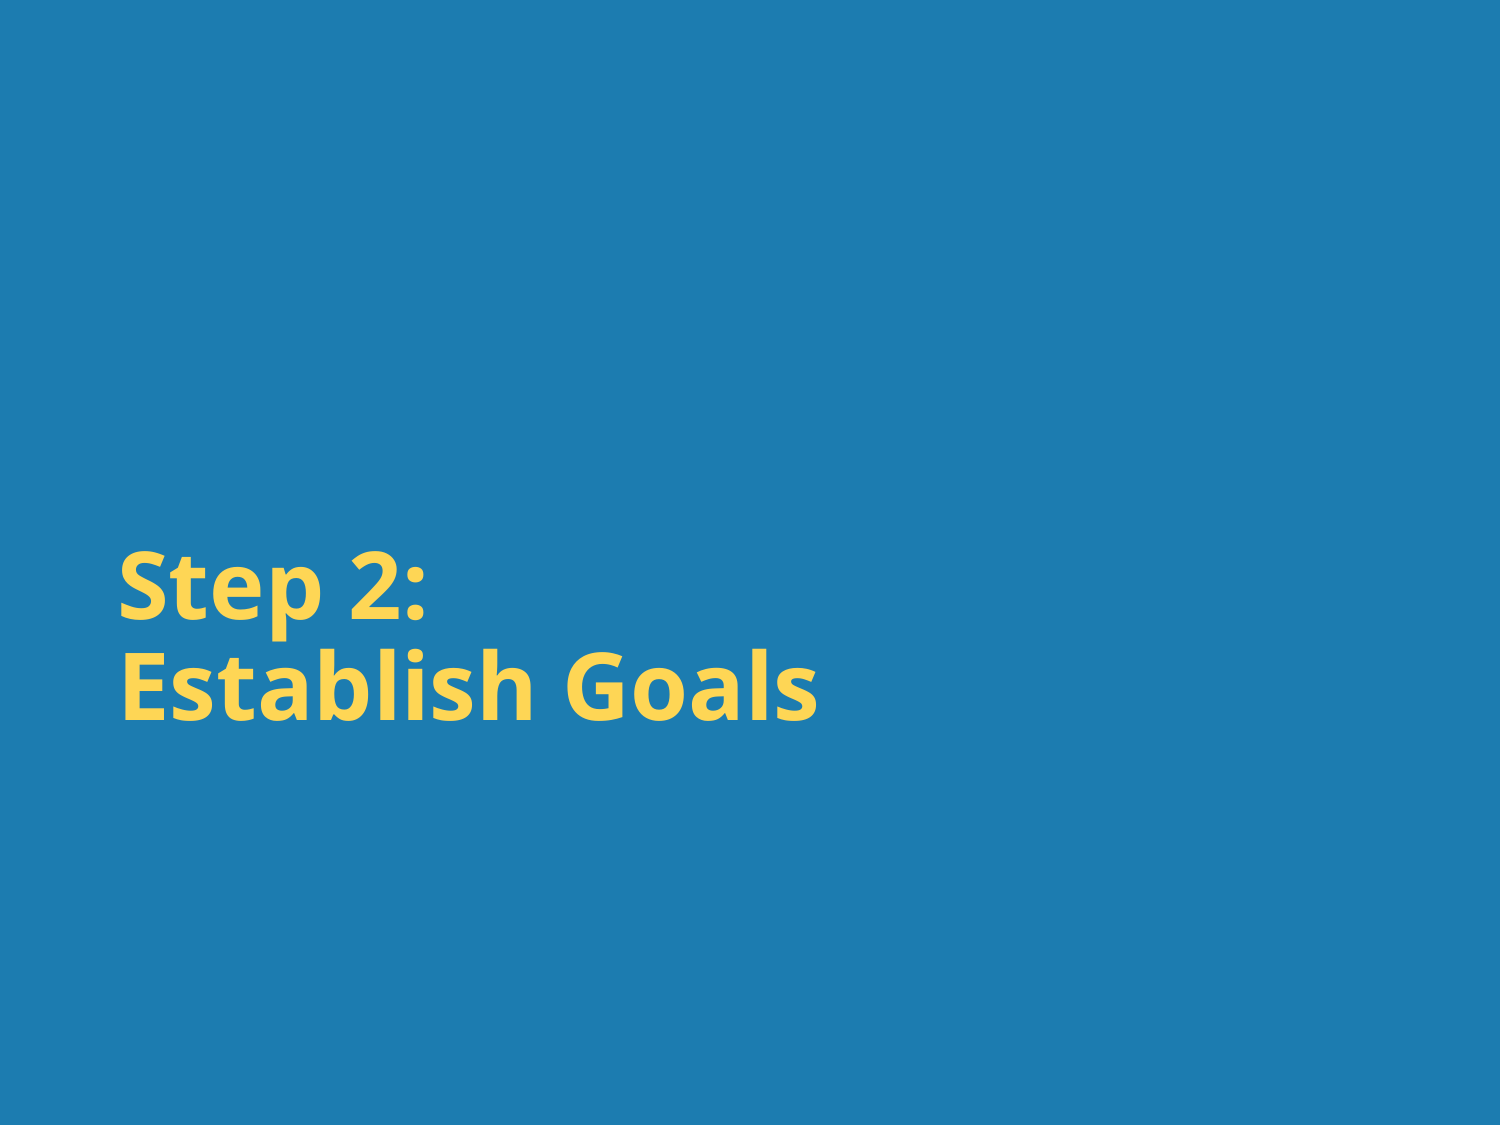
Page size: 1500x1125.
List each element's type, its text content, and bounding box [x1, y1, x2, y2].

title Step 2: Establish Goals [102, 280, 1397, 749]
